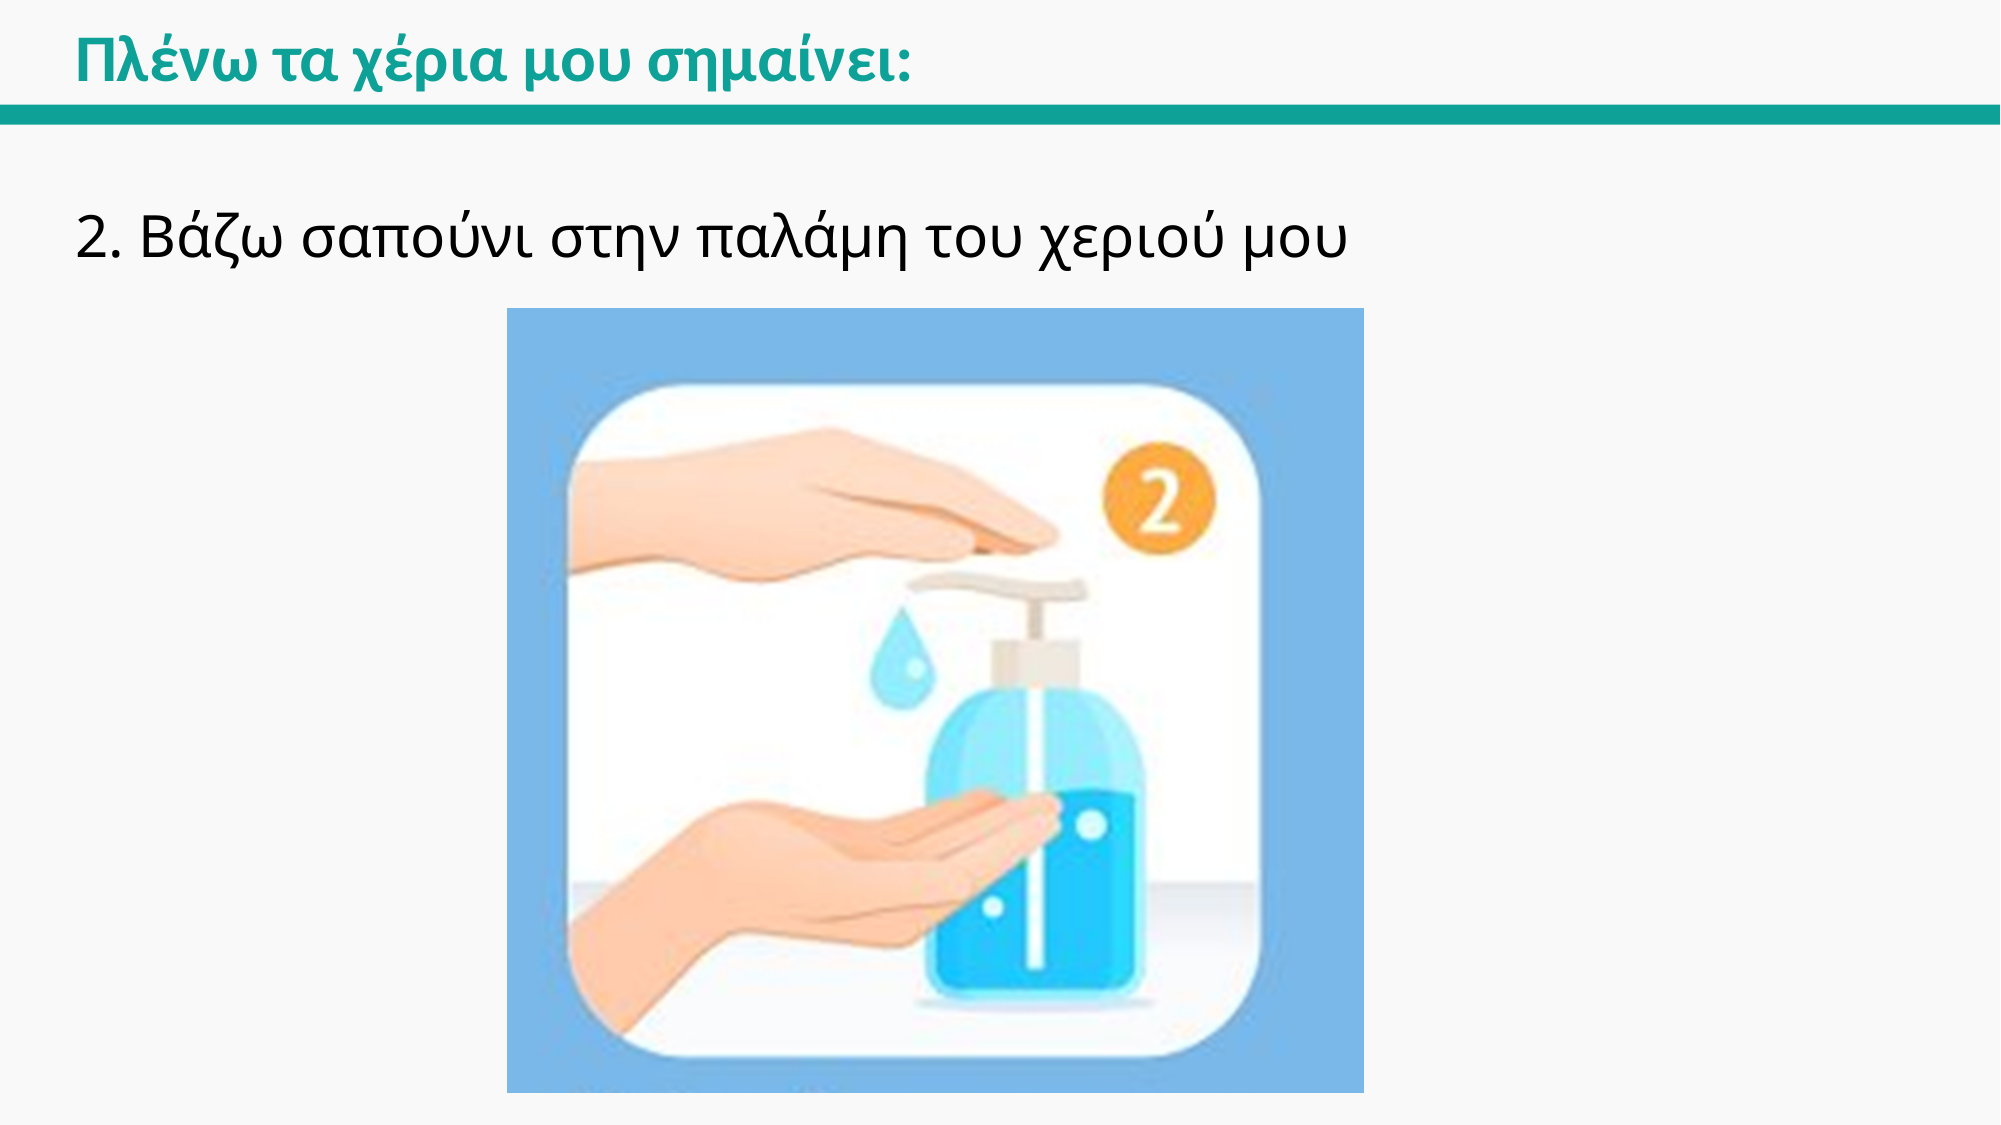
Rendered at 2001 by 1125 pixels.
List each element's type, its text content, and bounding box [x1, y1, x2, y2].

picture [507, 308, 1364, 1093]
title Πλένω τα χέρια μου σημαίνει: [0, 0, 2000, 122]
list 2. Βάζω σαπούνι στην παλάμη του χεριού μου [75, 211, 1425, 308]
